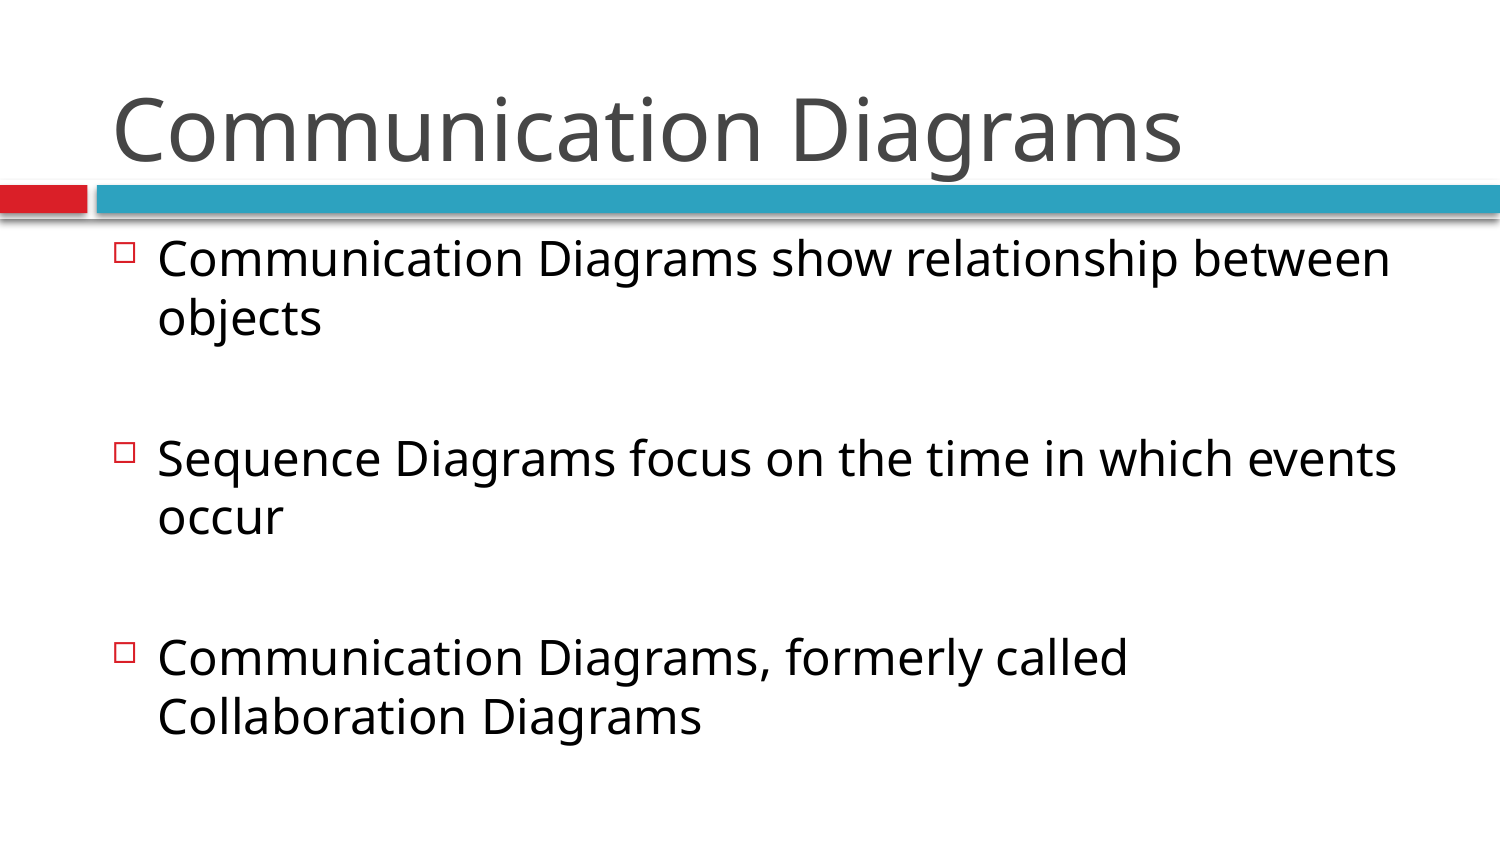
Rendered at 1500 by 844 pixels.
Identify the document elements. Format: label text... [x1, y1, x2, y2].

title Communication Diagrams [99, 19, 1438, 185]
list Communication Diagrams show relationship between objects Sequence Diagrams focus on the time in which events occur Communication Diagrams, formerly called Collaboration Diagrams [100, 221, 1438, 754]
